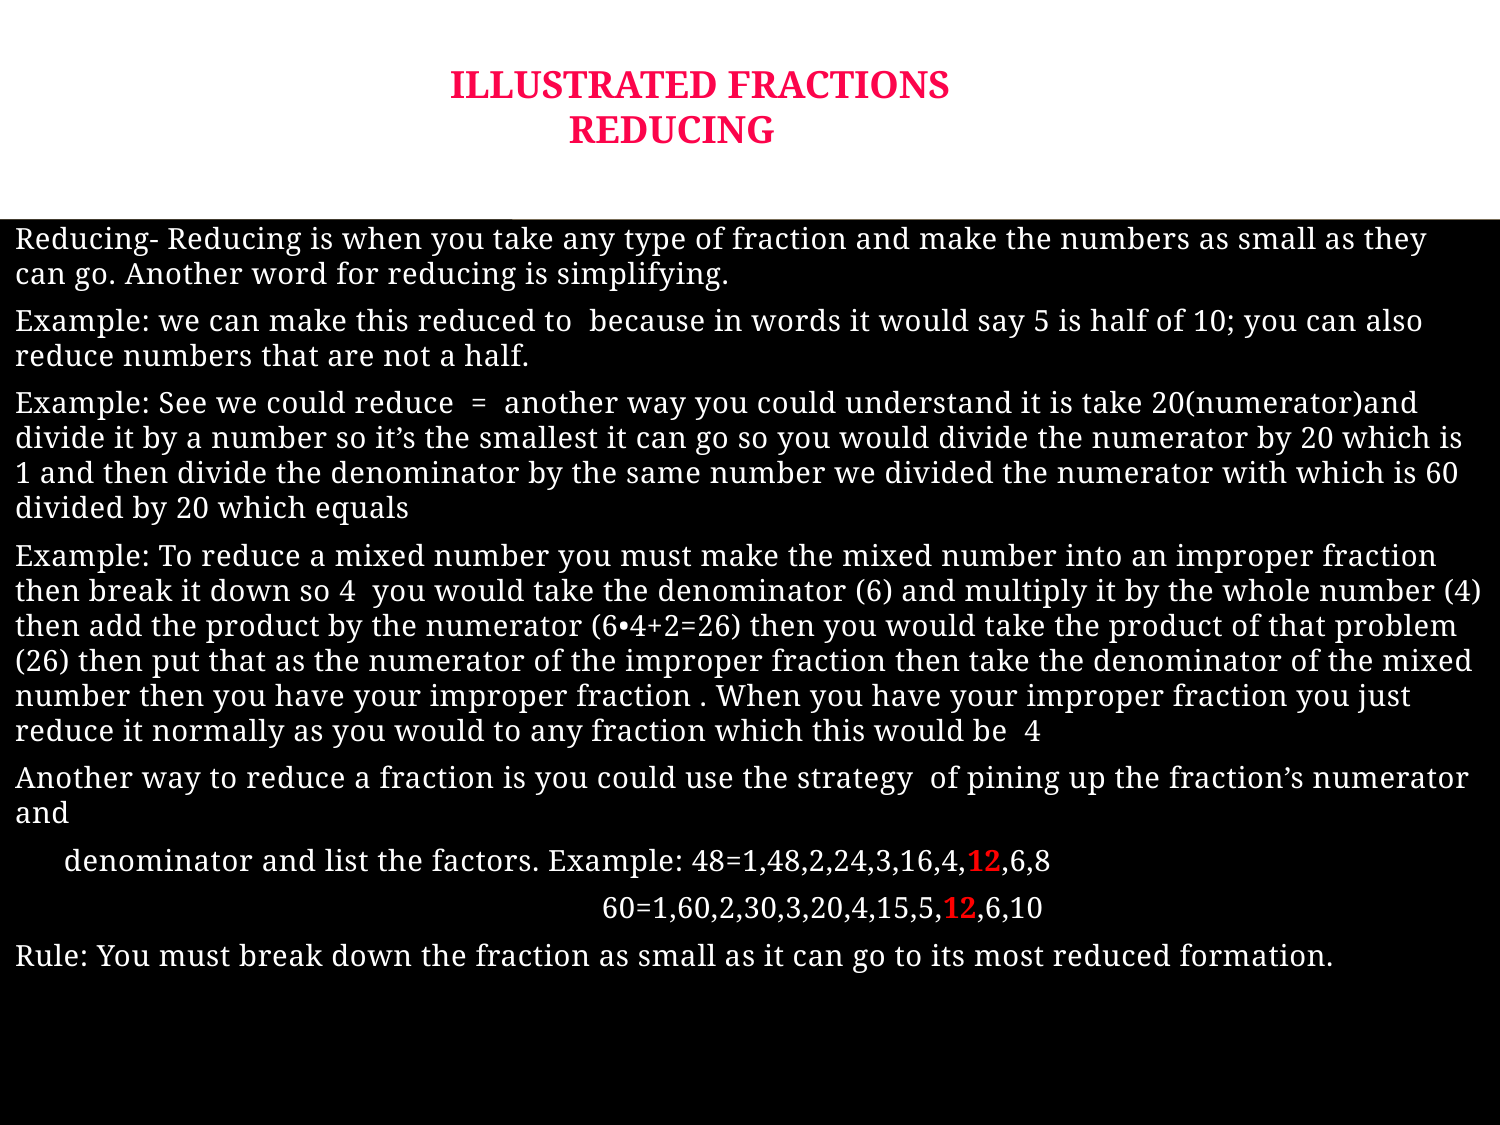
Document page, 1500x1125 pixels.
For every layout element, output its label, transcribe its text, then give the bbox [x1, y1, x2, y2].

title Illustrated fractions Reducing [0, 0, 1500, 219]
